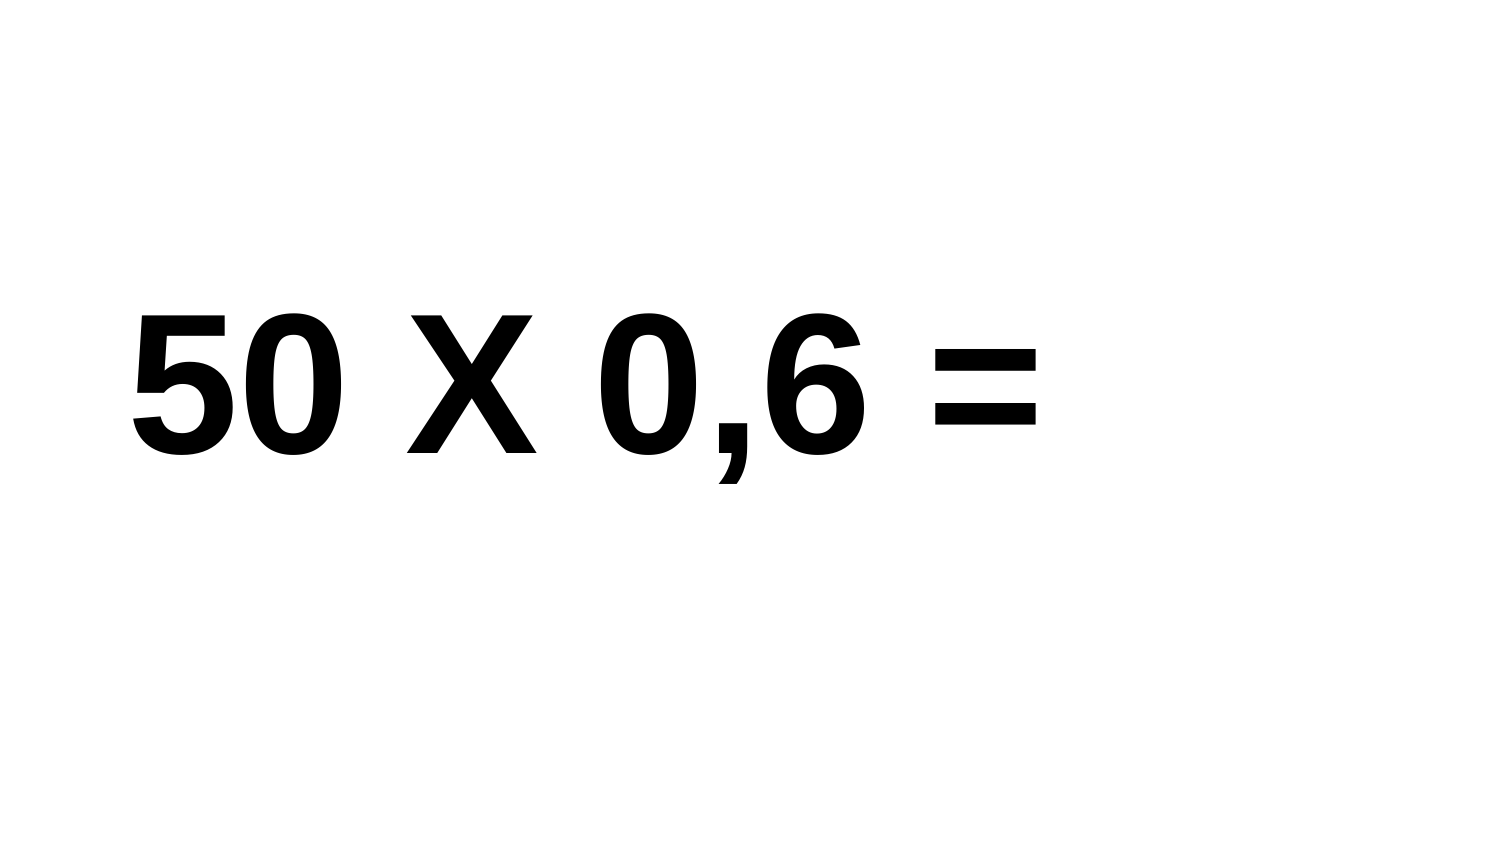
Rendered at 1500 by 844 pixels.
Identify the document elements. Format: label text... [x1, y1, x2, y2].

text_box 50 X 0,6 = [112, 318, 1388, 509]
